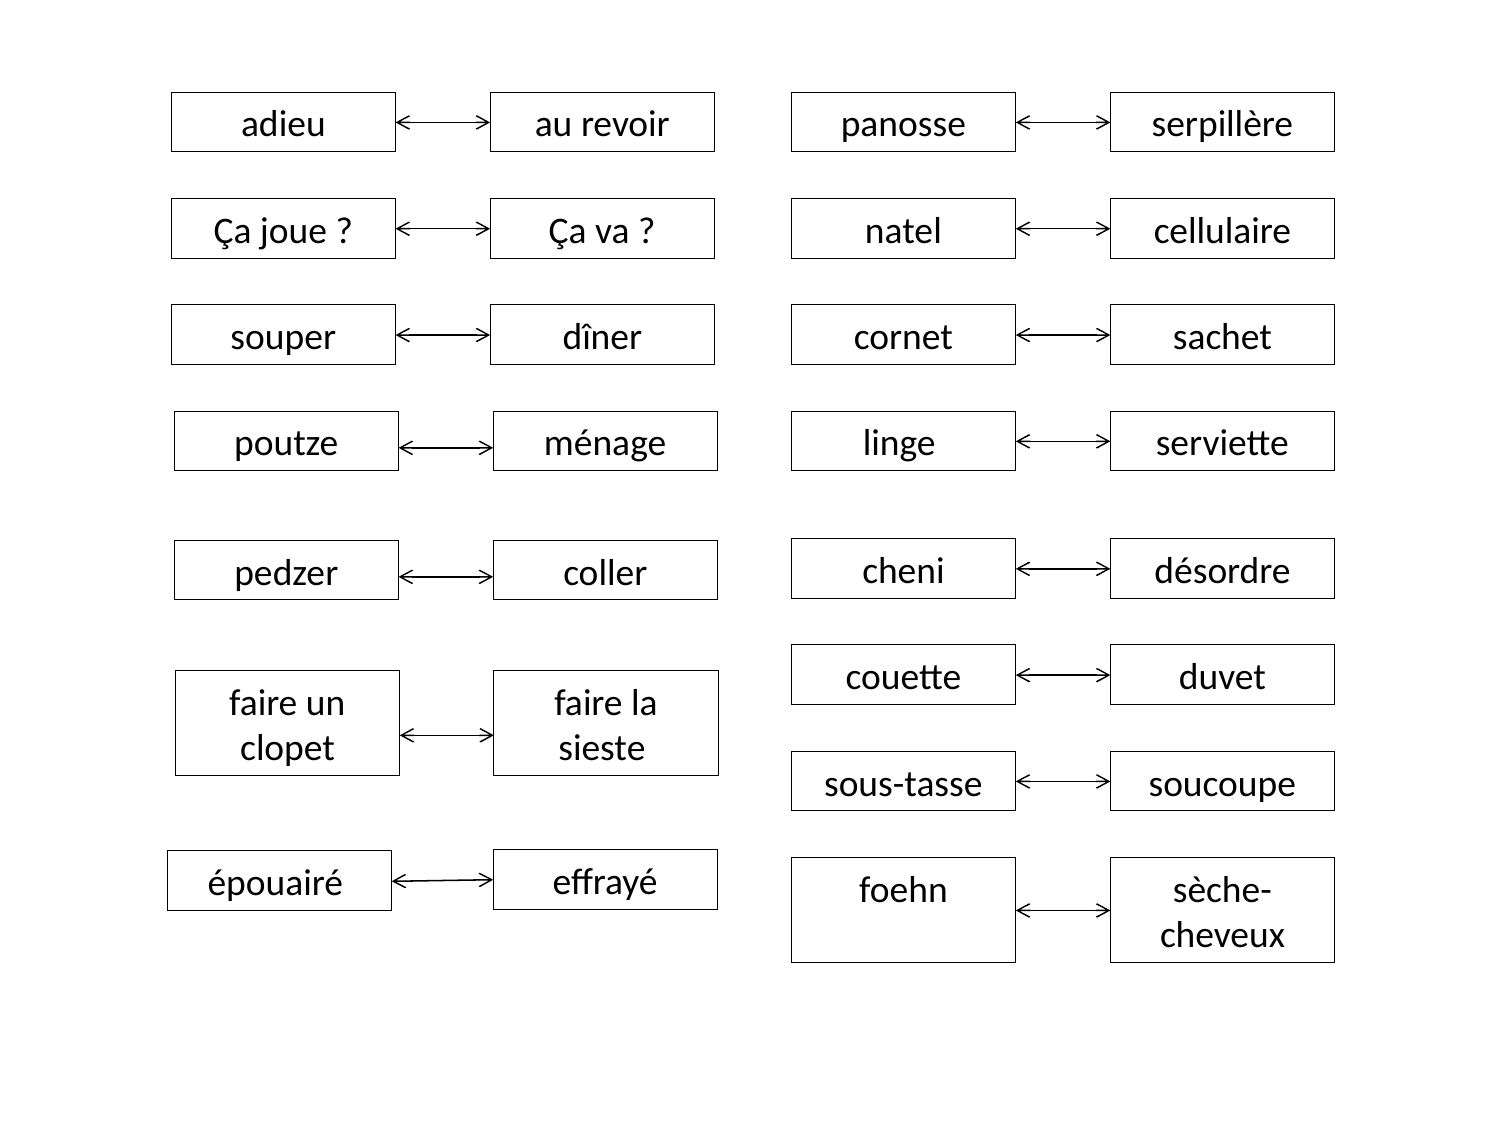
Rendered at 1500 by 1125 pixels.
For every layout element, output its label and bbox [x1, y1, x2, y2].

text_box [167, 91, 719, 912]
text_box [791, 91, 1335, 964]
